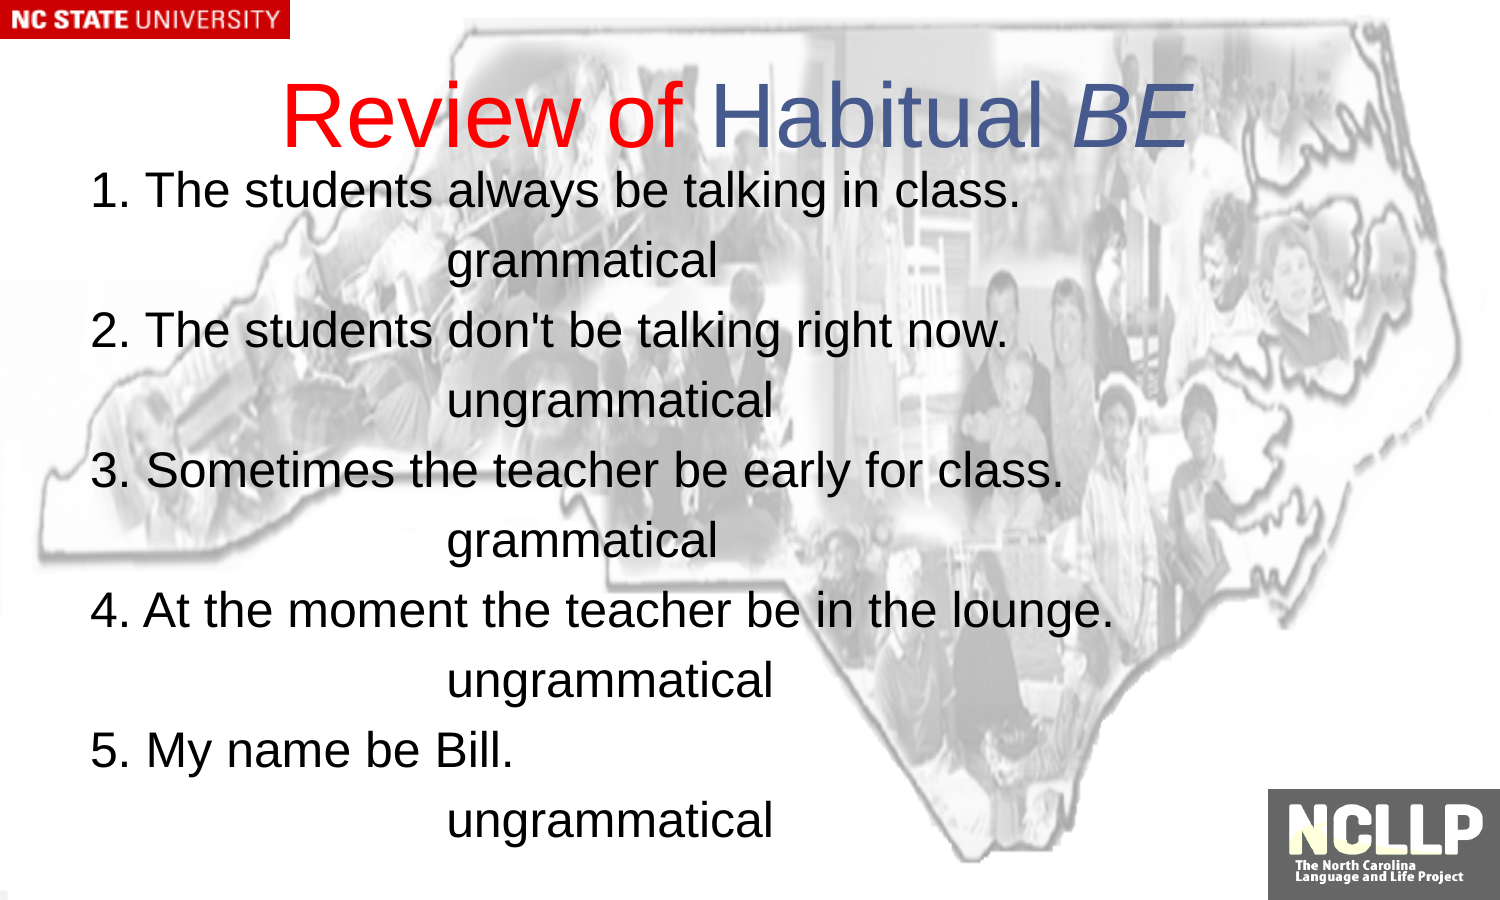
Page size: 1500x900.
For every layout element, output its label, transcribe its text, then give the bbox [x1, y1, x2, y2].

list 1. The students always be talking in class. grammatical 2. The students don't be talking right now. ungrammatical 3. Sometimes the teacher be early for class. grammatical 4. At the moment the teacher be in the lounge. ungrammatical 5. My name be Bill. ungrammatical [75, 150, 1425, 744]
title Review of Habitual BE [75, 36, 1425, 150]
picture [0, 0, 290, 39]
picture [1268, 789, 1500, 900]
